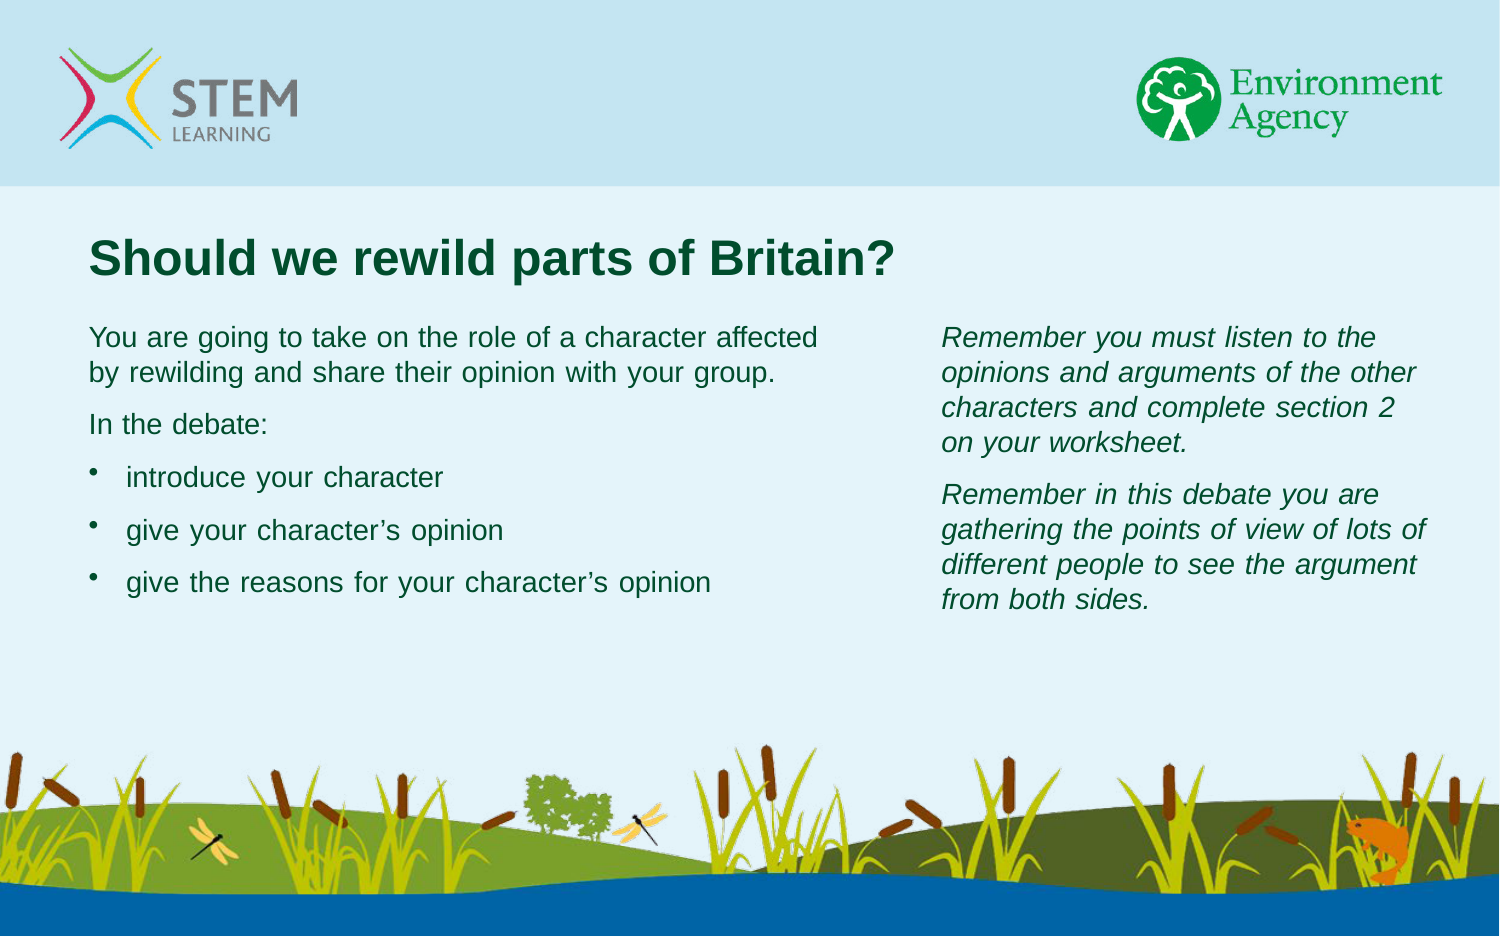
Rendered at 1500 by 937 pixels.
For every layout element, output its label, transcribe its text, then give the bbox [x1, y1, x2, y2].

text_box Remember you must listen to the opinions and arguments of the other characters and complete section 2 on your worksheet. Remember in this debate you are gathering the points of view of lots of different people to see the argument from both sides. [939, 316, 1428, 616]
picture [0, 743, 1499, 894]
picture [1129, 50, 1448, 146]
picture [72, 123, 149, 149]
text_box You are going to take on the role of a character affected by rewilding and share their opinion with your group. In the debate: introduce your character give your character’s opinion give the reasons for your character’s opinion [86, 315, 826, 599]
picture [59, 47, 297, 149]
title Should we rewild parts of Britain? [86, 223, 1414, 382]
